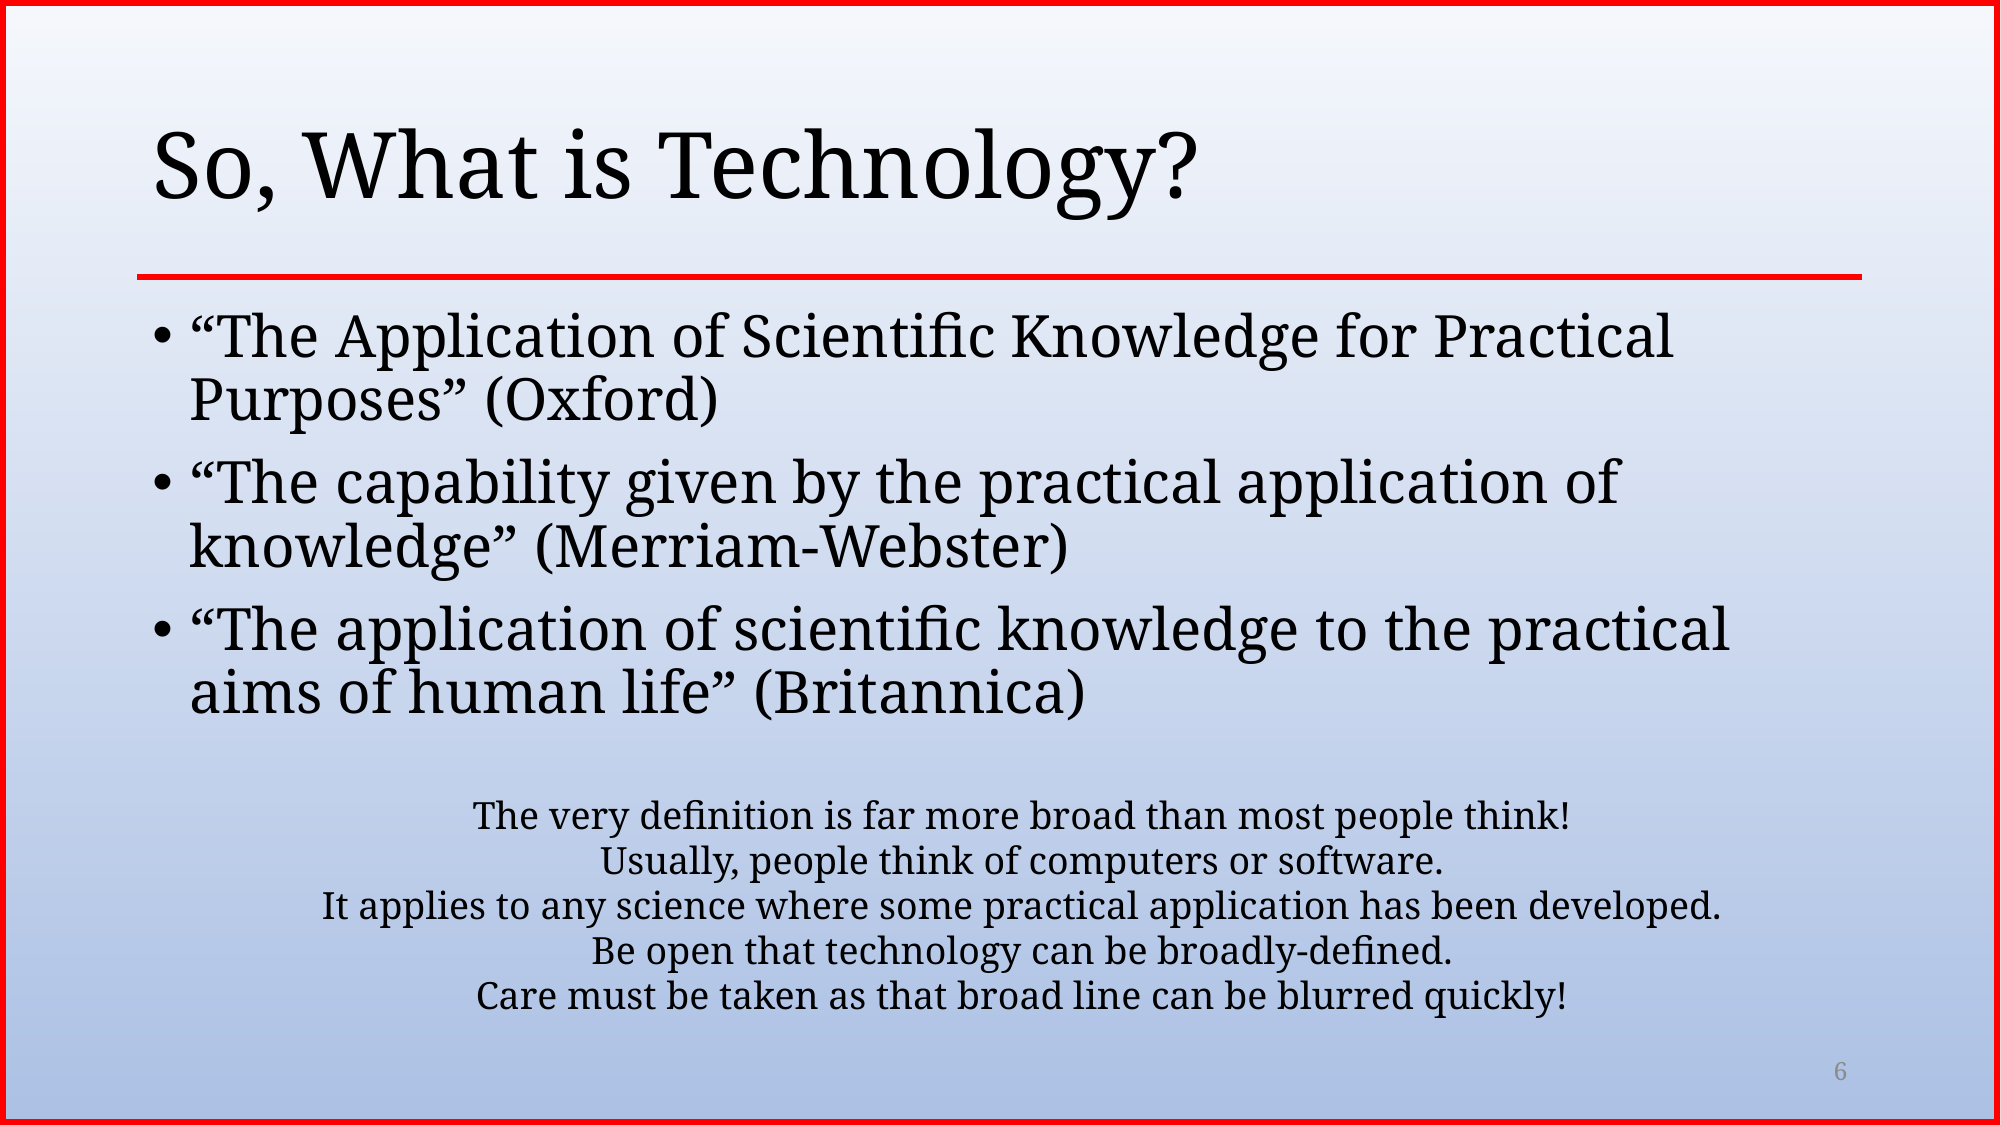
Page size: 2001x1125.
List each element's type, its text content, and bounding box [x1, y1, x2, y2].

slide_number 6 [1412, 1042, 1863, 1103]
text_box The very definition is far more broad than most people think! Usually, people think of computers or software. It applies to any science where some practical application has been developed. Be open that technology can be broadly-defined. Care must be taken as that broad line can be blurred quickly! [307, 784, 1738, 1025]
list “The Application of Scientific Knowledge for Practical Purposes” (Oxford) “The capability given by the practical application of knowledge” (Merriam-Webster) “The application of scientific knowledge to the practical aims of human life” (Britannica) [137, 299, 1863, 798]
title So, What is Technology? [137, 59, 1863, 278]
